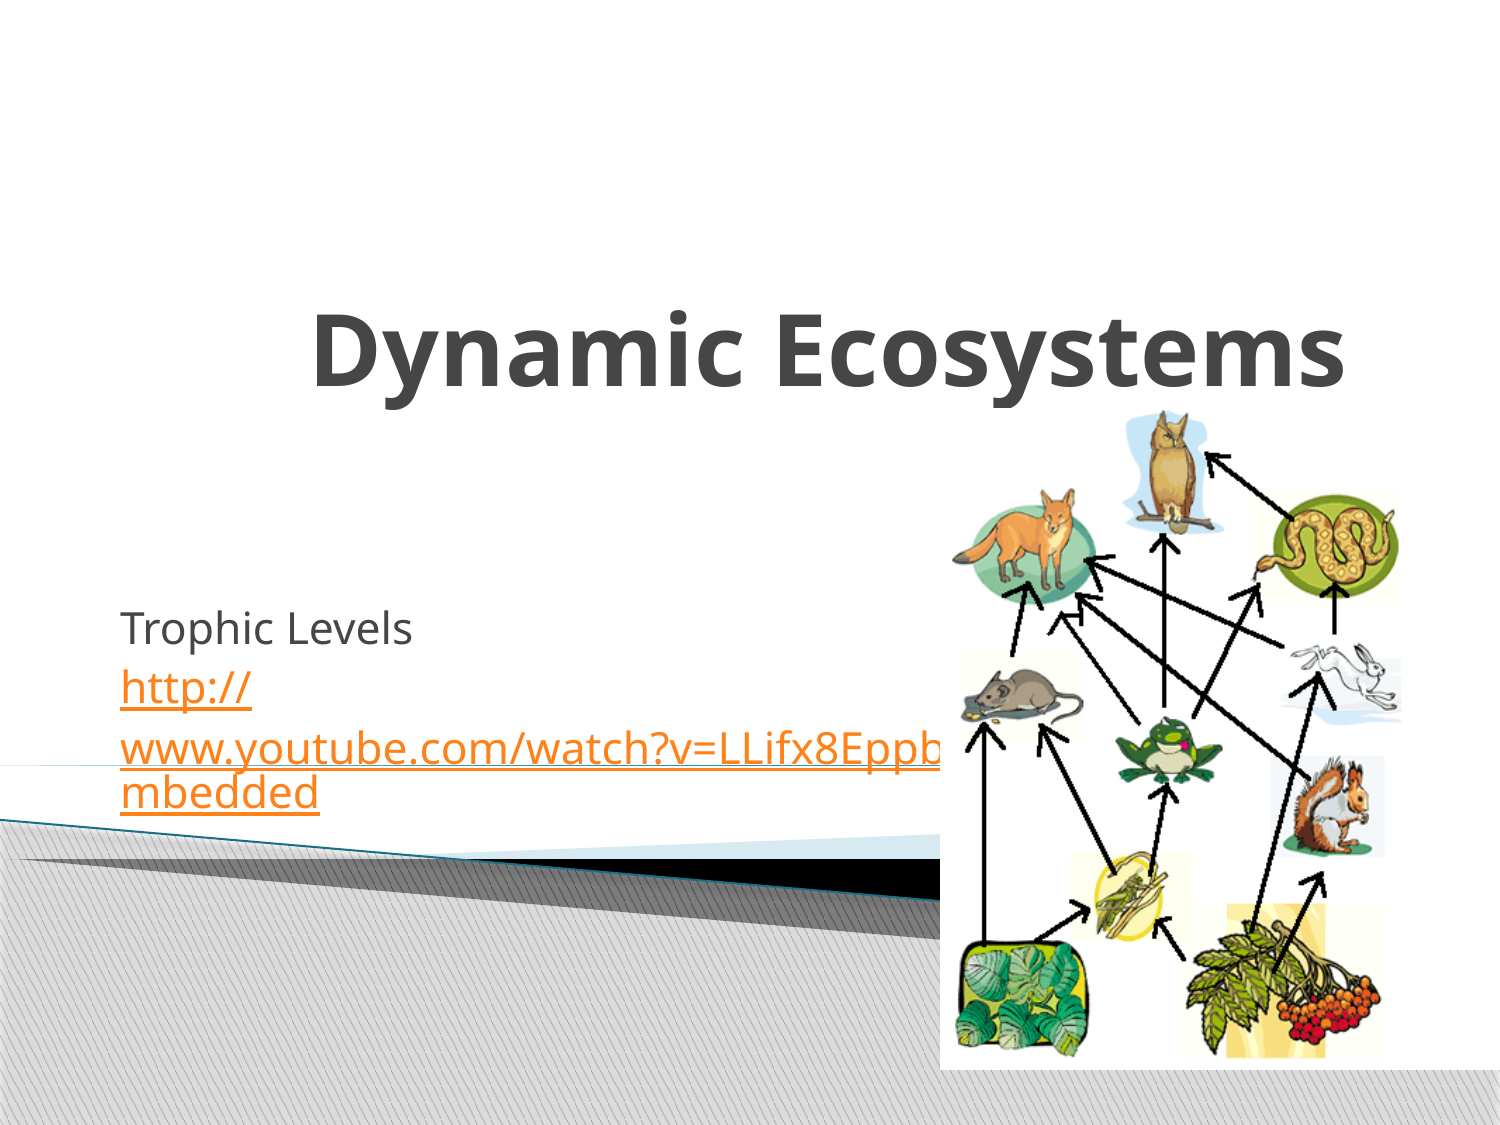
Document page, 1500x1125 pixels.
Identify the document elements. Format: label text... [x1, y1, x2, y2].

picture [5, 408, 1500, 1070]
subtitle Trophic Levels http://www.youtube.com/watch?v=LLifx8Eppbo&feature=player_embedded [112, 592, 934, 790]
title Dynamic Ecosystems [88, 113, 1364, 414]
